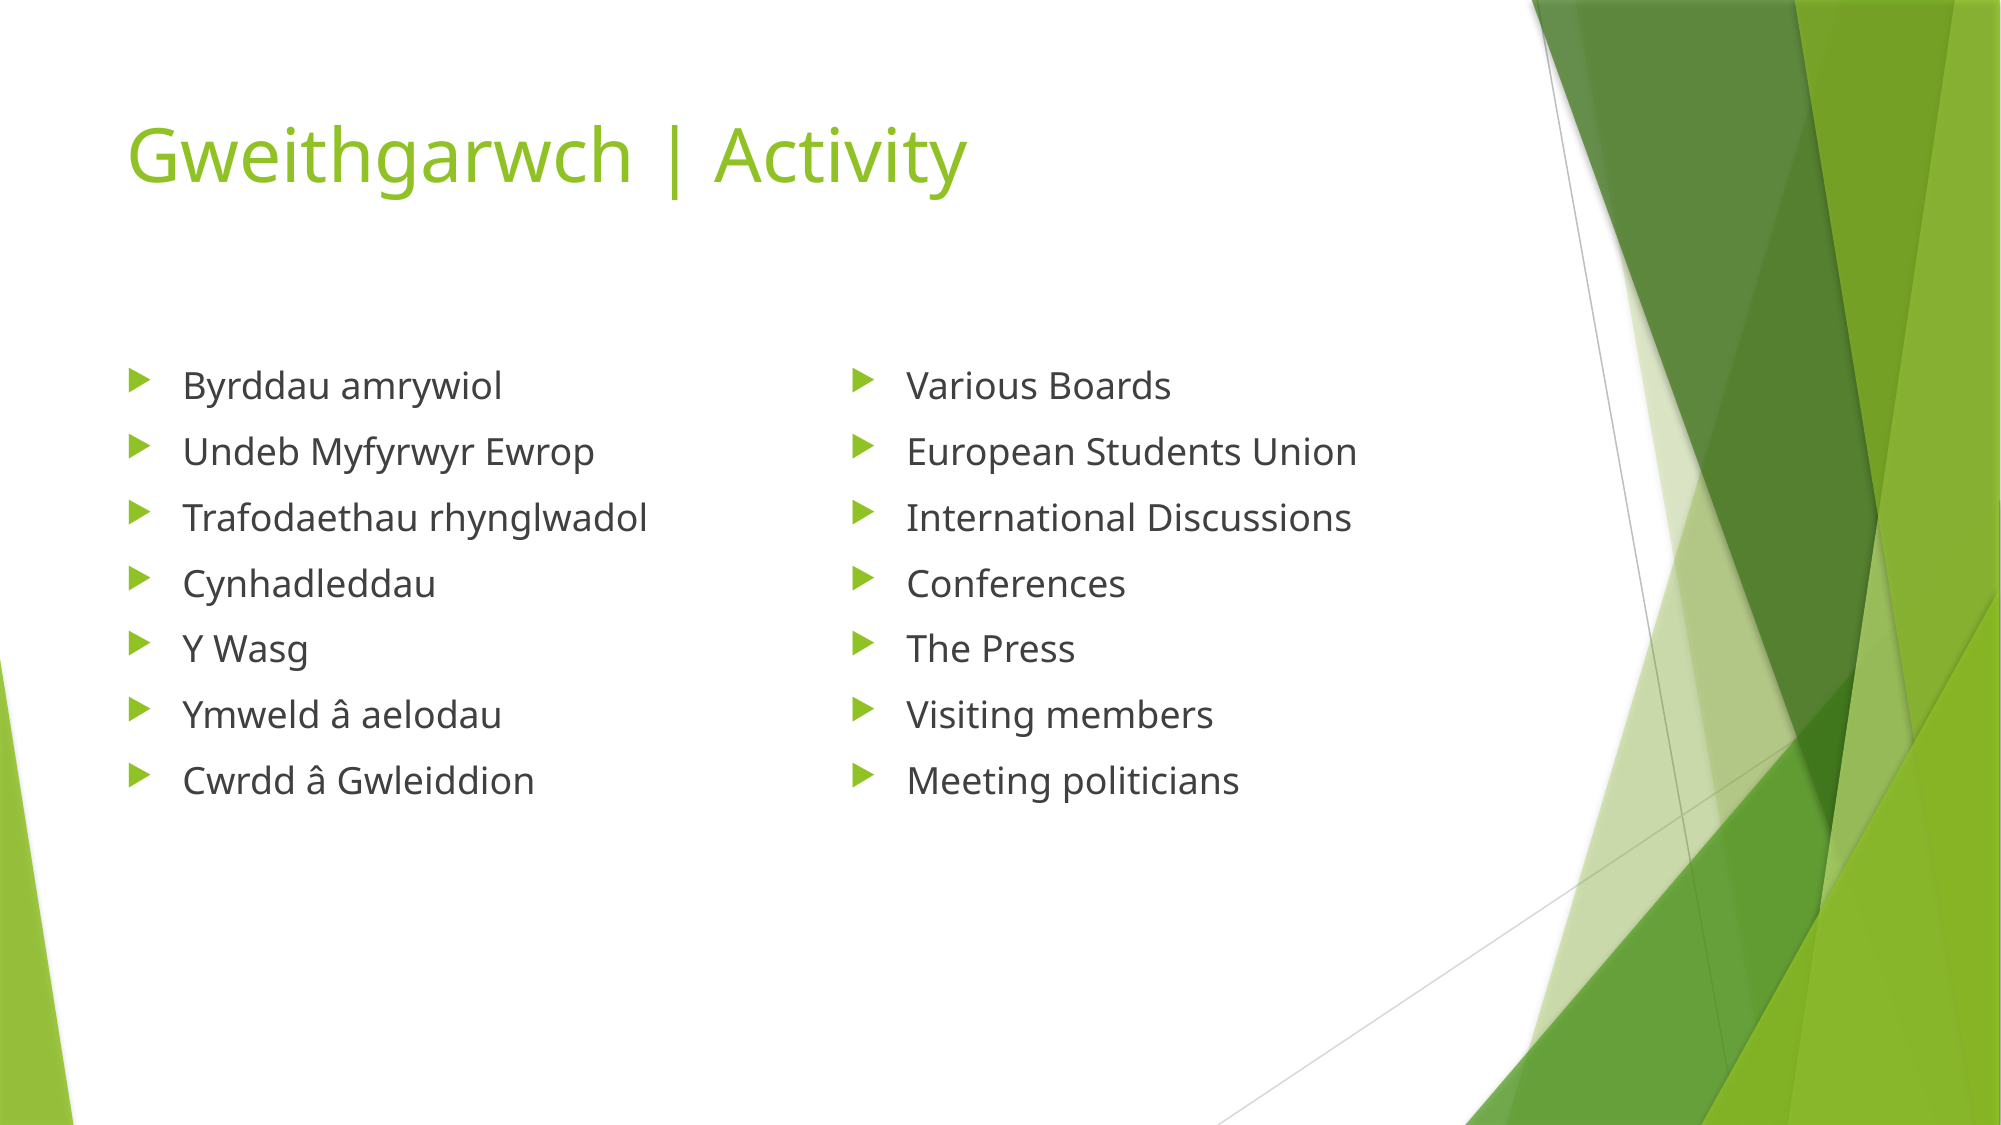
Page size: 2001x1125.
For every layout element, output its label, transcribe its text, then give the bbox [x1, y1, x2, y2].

list Byrddau amrywiol Undeb Myfyrwyr Ewrop Trafodaethau rhynglwadol Cynhadleddau Y Wasg Ymweld â aelodau Cwrdd â Gwleiddion [111, 354, 798, 992]
list Various Boards European Students Union International Discussions Conferences The Press Visiting members Meeting politicians [834, 354, 1522, 992]
title Gweithgarwch | Activity [111, 99, 1522, 317]
